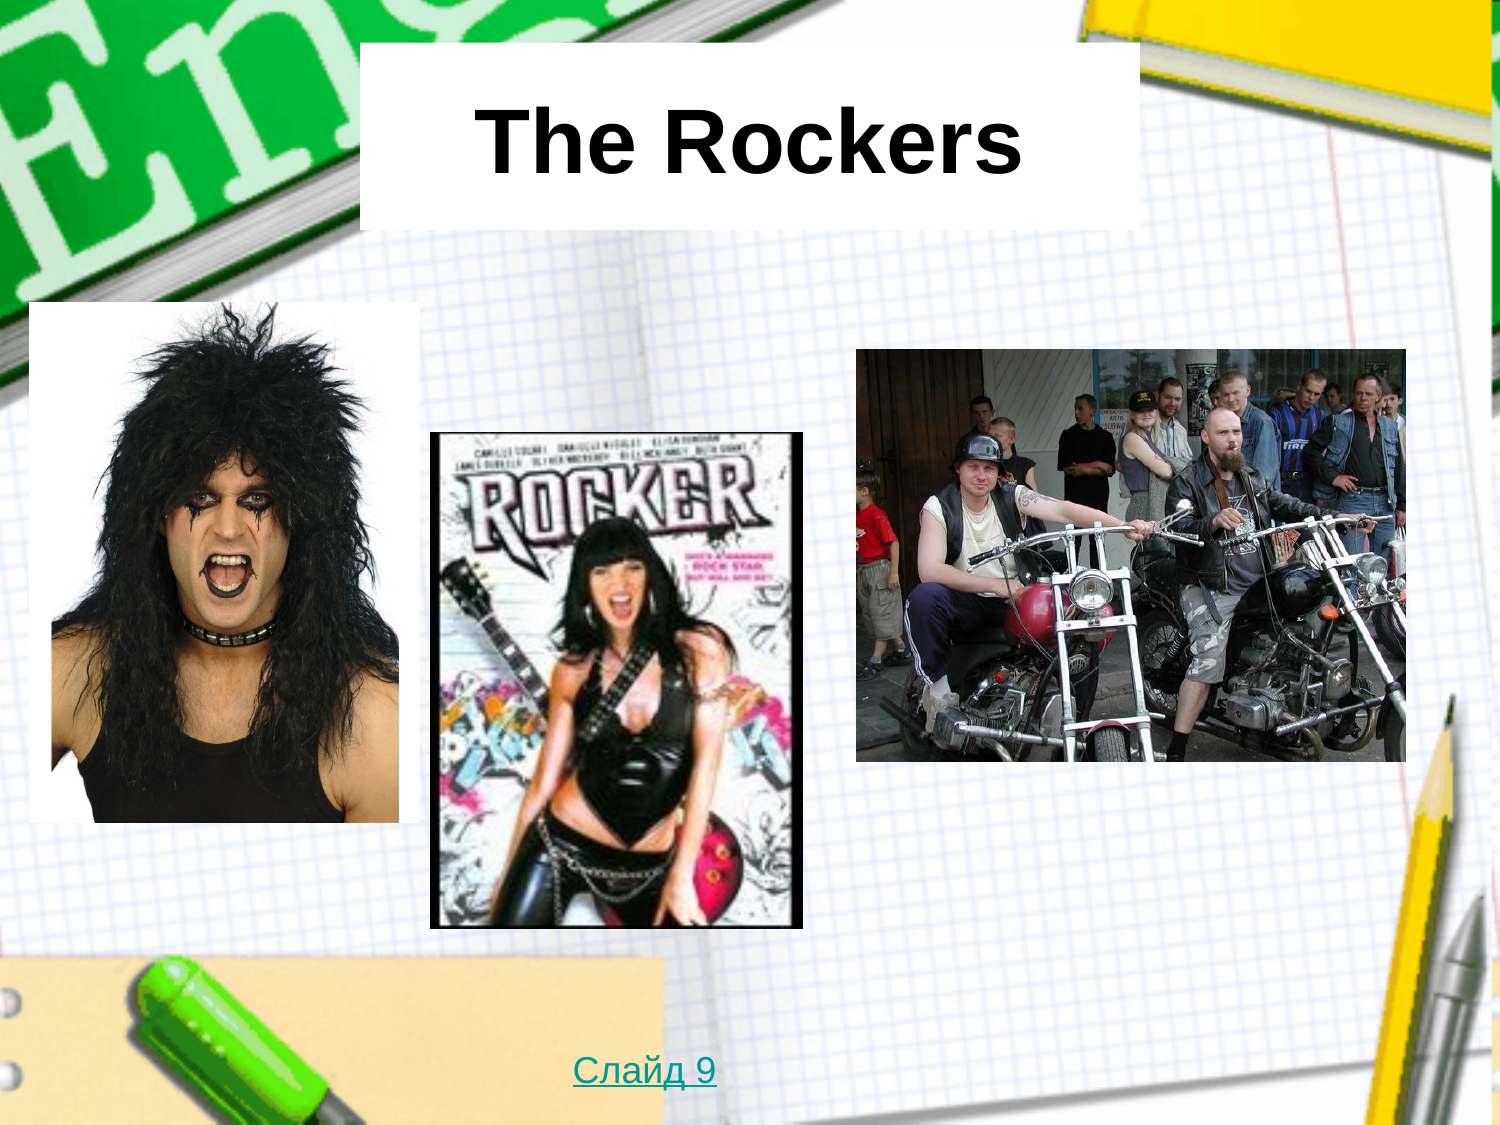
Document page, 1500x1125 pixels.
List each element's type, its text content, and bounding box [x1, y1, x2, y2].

picture [0, 0, 1500, 1125]
title The Rockers [359, 42, 1141, 231]
text_box Слайд 9 [557, 1038, 732, 1098]
